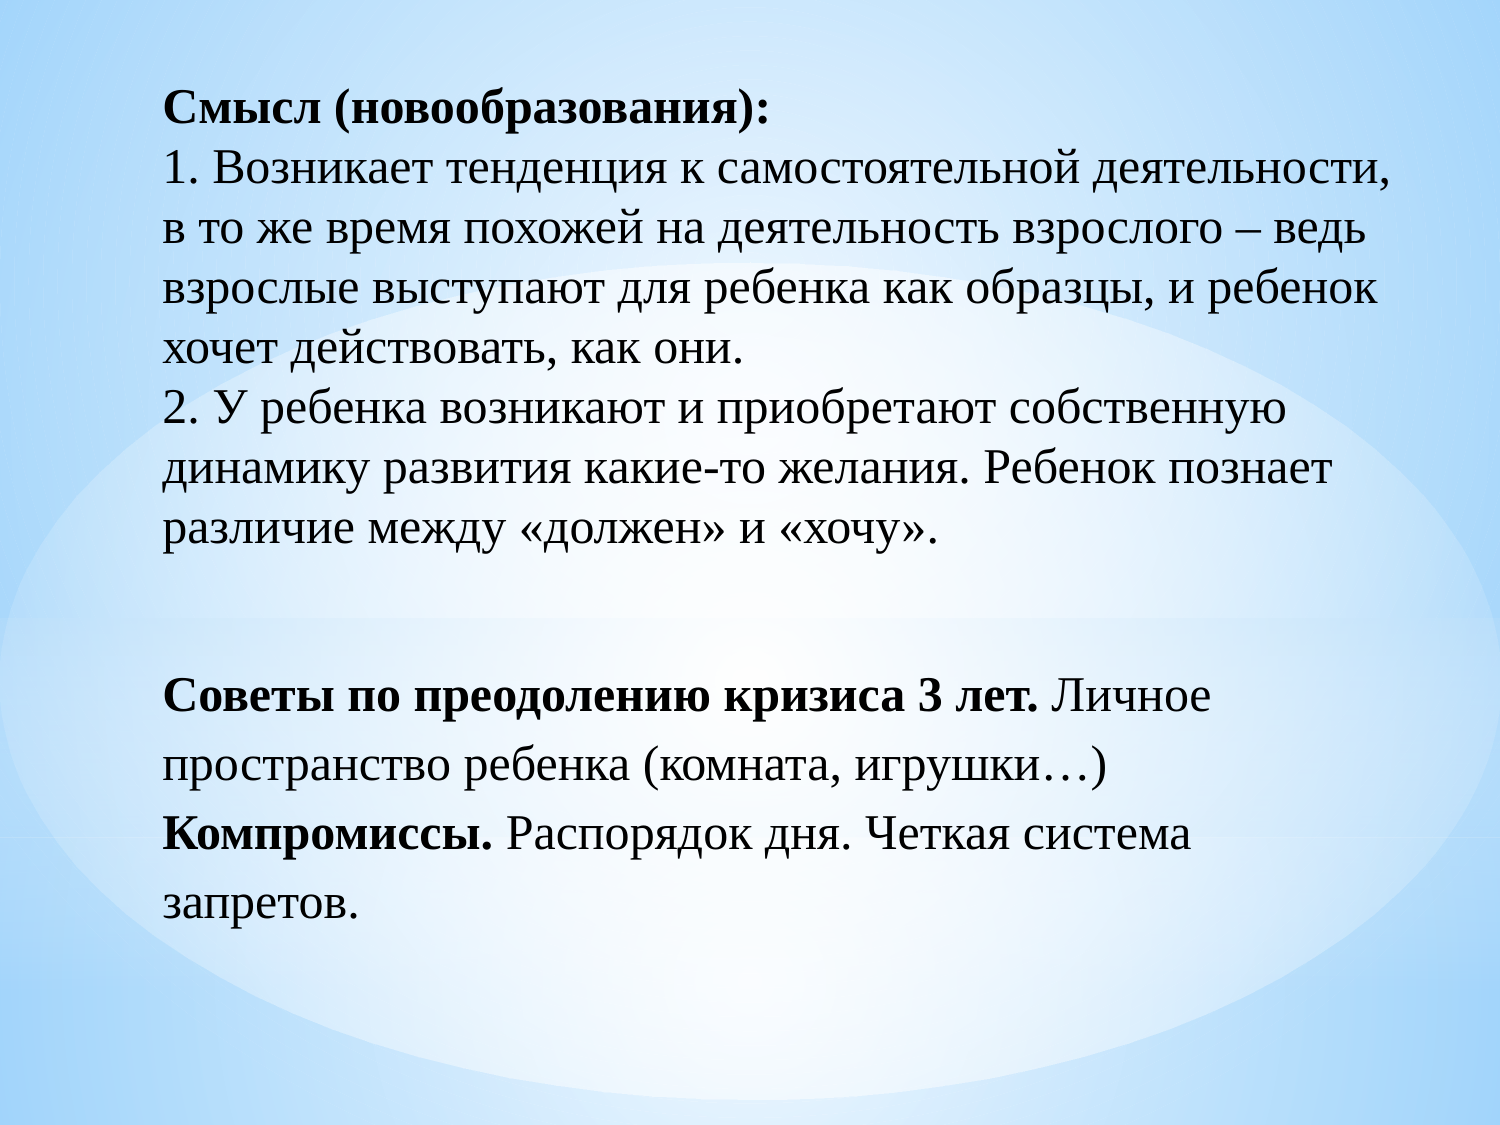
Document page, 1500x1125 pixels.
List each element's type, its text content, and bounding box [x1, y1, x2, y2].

text_box Советы по преодолению кризиса 3 лет. Личное пространство ребенка (комната, игрушки…) Компромиссы. Распорядок дня. Четкая система запретов. [147, 645, 1341, 936]
text_box Смысл (новообразования): 1. Возникает тенденция к самостоятельной деятельности, в то же время похожей на деятельность взрослого – ведь взрослые выступают для ребенка как образцы, и ребенок хочет действовать, как они. 2. У ребенка возникают и приобретают собственную динамику развития какие-то желания. Ребенок познает различие между «должен» и «хочу». [147, 66, 1412, 562]
